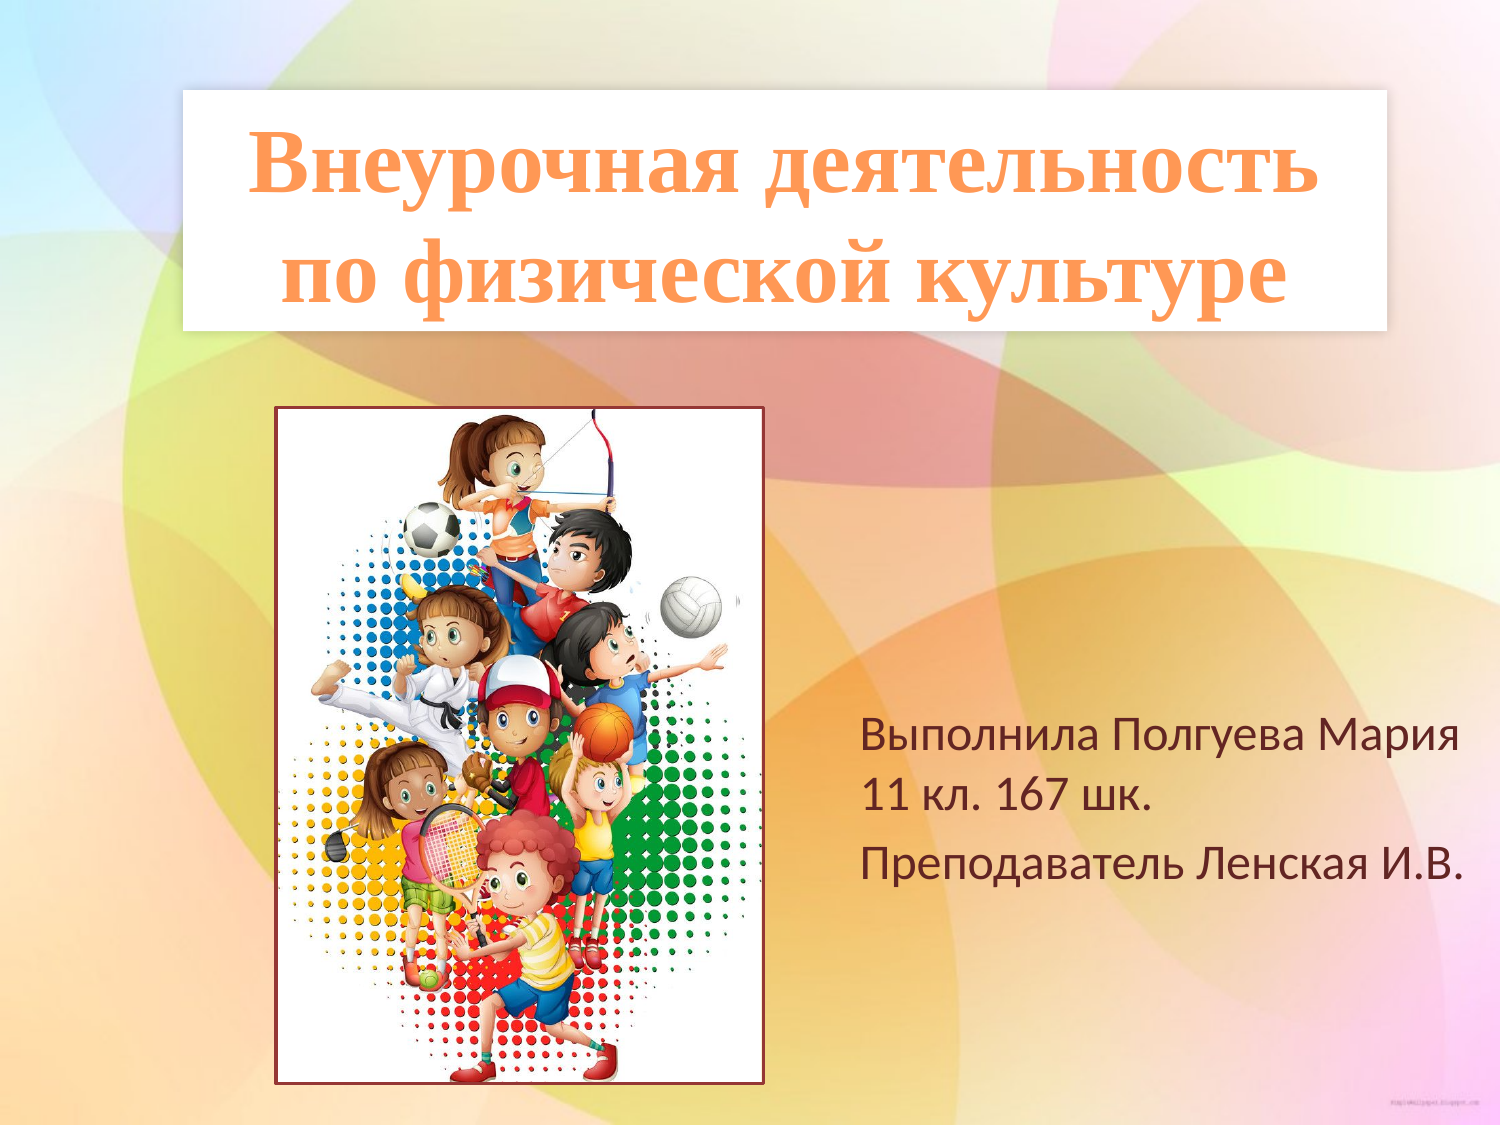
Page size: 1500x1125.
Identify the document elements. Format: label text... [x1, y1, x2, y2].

title Внеурочная деятельность по физической культуре [181, 88, 1389, 333]
subtitle Выполнила Полгуева Мария 11 кл. 167 шк. Преподаватель Ленская И.В. [844, 692, 1500, 980]
picture [0, 0, 1500, 1125]
